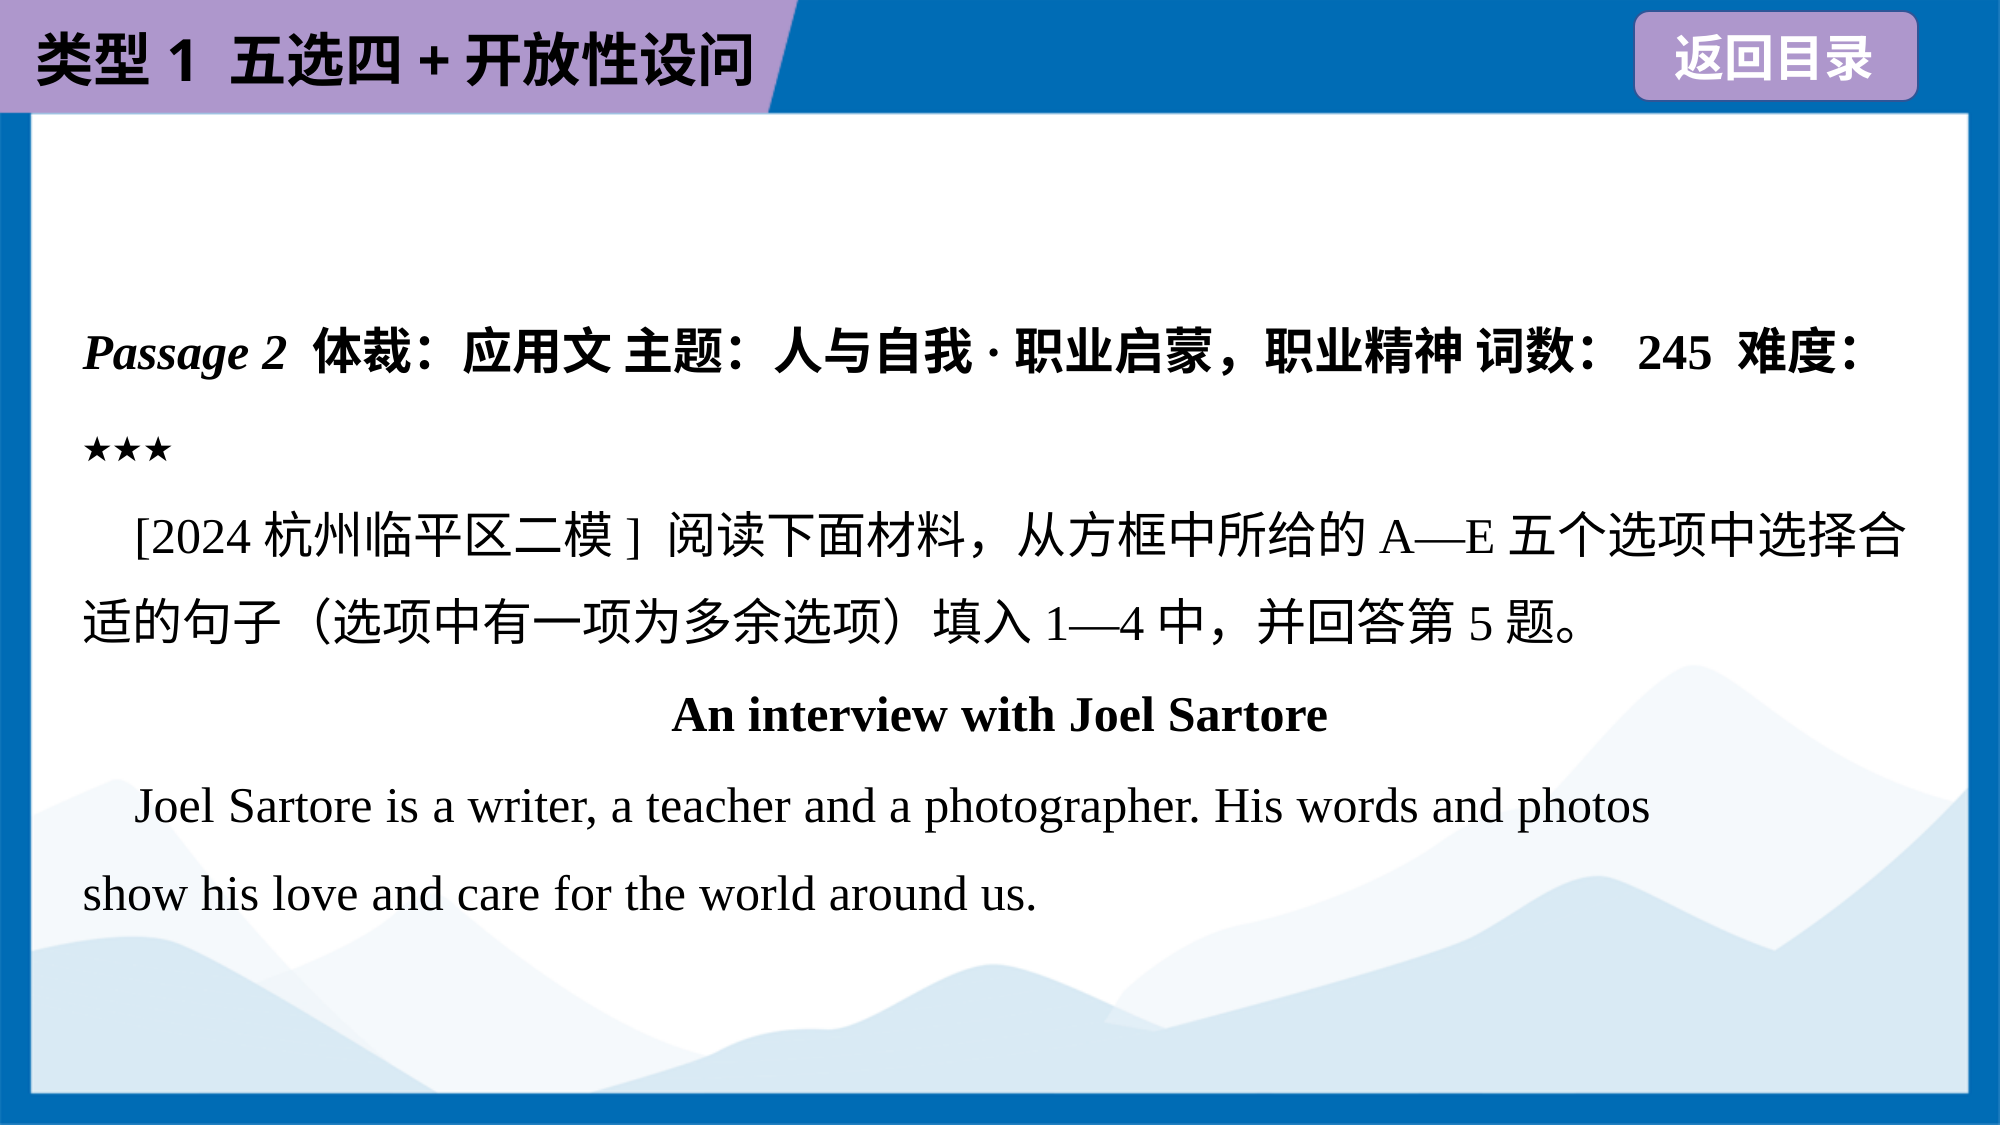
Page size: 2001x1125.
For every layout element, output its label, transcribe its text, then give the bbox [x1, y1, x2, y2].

text_box An interview with Joel Sartore Joel Sartore is a writer, a teacher and a photographer. His words and photos show his love and care for the world around us. [82, 649, 1917, 911]
picture [0, 0, 2000, 1125]
text_box Passage 2 体裁：应用文 主题：人与自我·职业启蒙，职业精神 词数：245 难度： ★★★ [2024杭州临平区二模] 阅读下面材料，从方框中所给的A—E五个选项中选择合 适的句子（选项中有一项为多余选项）填入1—4中，并回答第5题。 [82, 288, 1917, 642]
